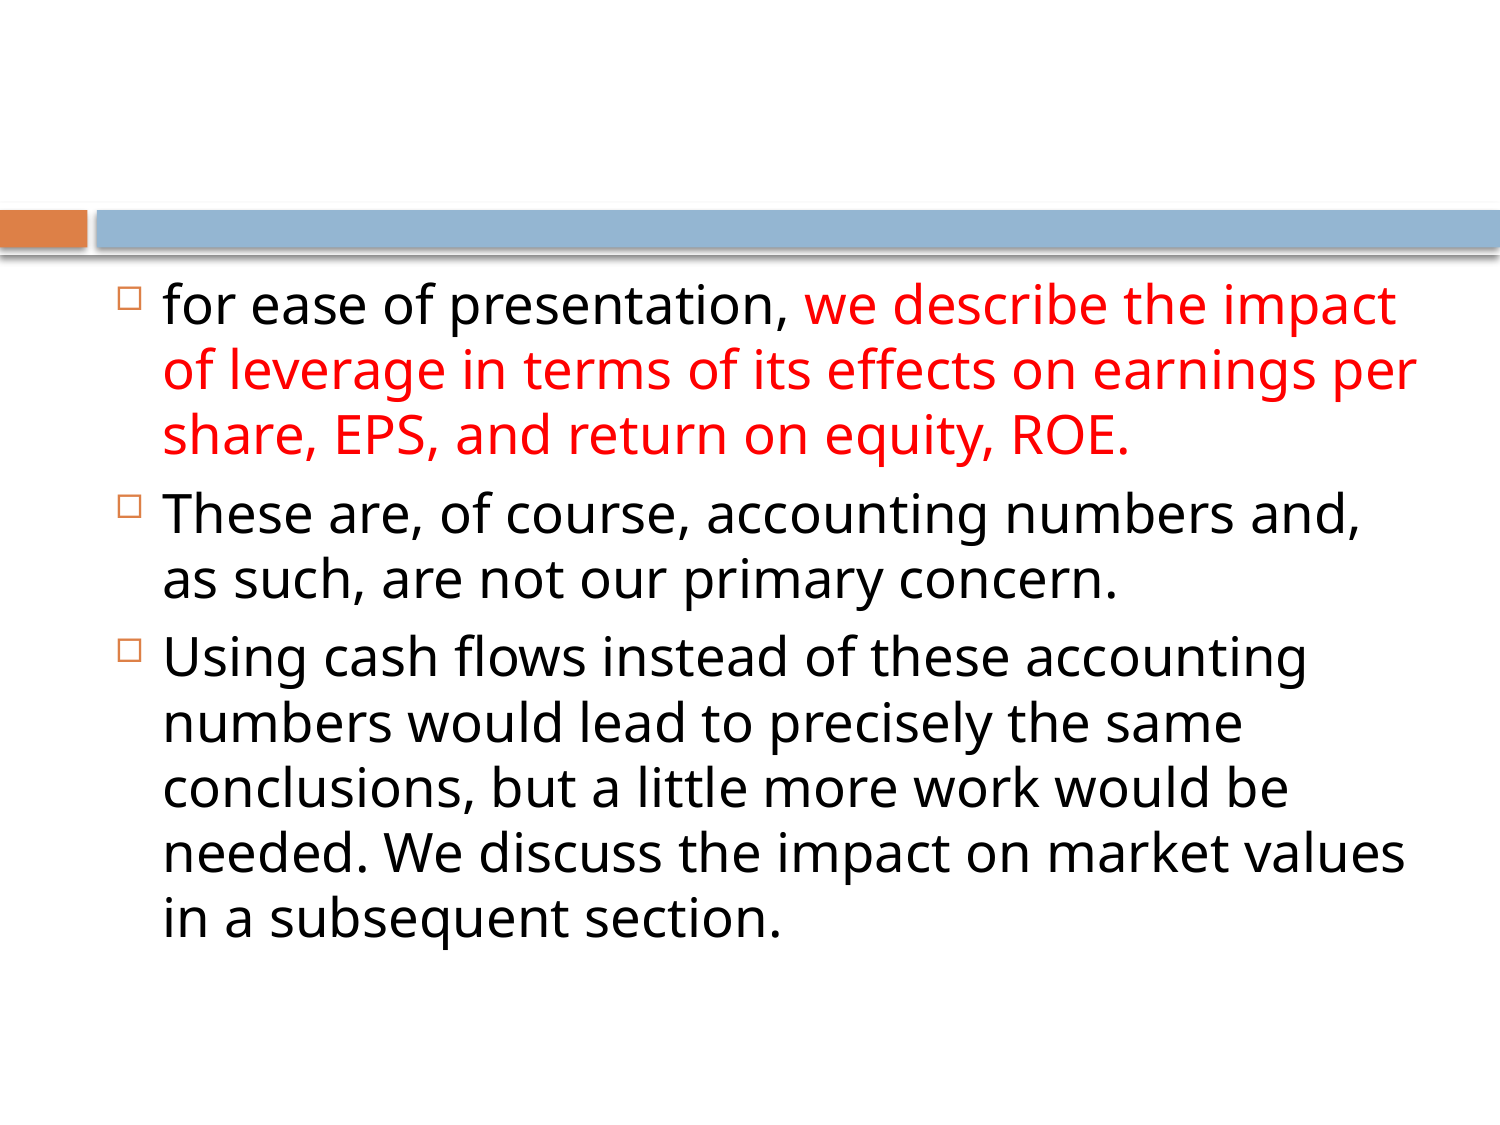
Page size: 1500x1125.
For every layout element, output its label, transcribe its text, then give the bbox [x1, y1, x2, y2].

list for ease of presentation, we describe the impact of leverage in terms of its effects on earnings per share, EPS, and return on equity, ROE. These are, of course, accounting numbers and, as such, are not our primary concern. Using cash flows instead of these accounting numbers would lead to precisely the same conclusions, but a little more work would be needed. We discuss the impact on market values in a subsequent section. [100, 262, 1438, 1000]
